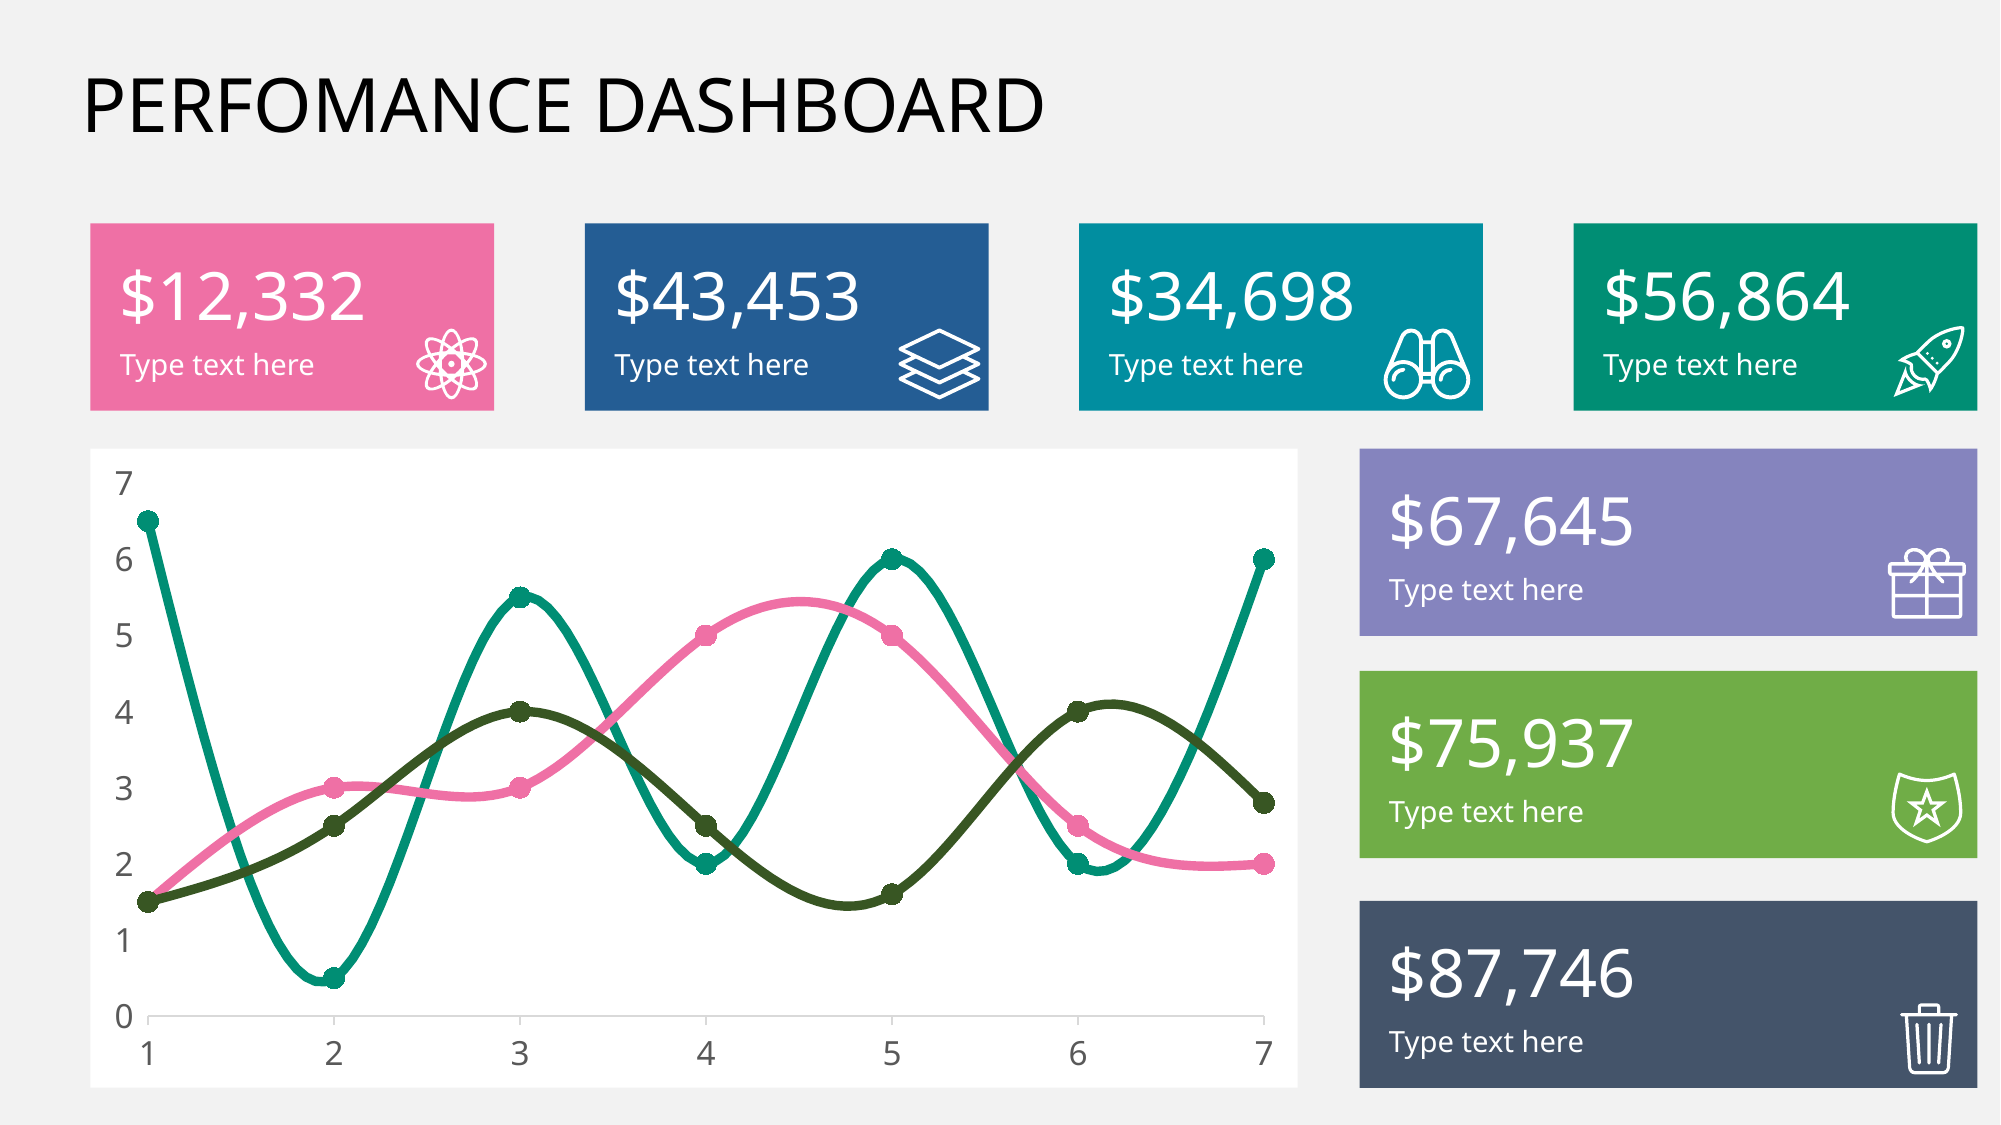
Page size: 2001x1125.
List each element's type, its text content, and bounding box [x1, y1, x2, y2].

text_box $43,453 Type text here [584, 222, 990, 412]
text_box [416, 328, 487, 400]
text_box [1383, 328, 1471, 400]
text_box $75,937 Type text here [1358, 670, 1978, 859]
text_box $67,645 Type text here [1358, 448, 1978, 637]
text_box $12,332 Type text here [89, 222, 495, 412]
text_box $34,698 Type text here [1078, 222, 1484, 412]
text_box [1887, 548, 1966, 619]
text_box [1893, 326, 1965, 397]
text_box [898, 328, 981, 400]
text_box $87,746 Type text here [1358, 900, 1978, 1089]
text_box [1891, 772, 1963, 844]
text_box $56,864 Type text here [1573, 222, 1978, 412]
text_box [1900, 1003, 1959, 1075]
title PERFOMANCE DASHBOARD [66, 0, 1944, 218]
chart [90, 448, 1298, 1088]
